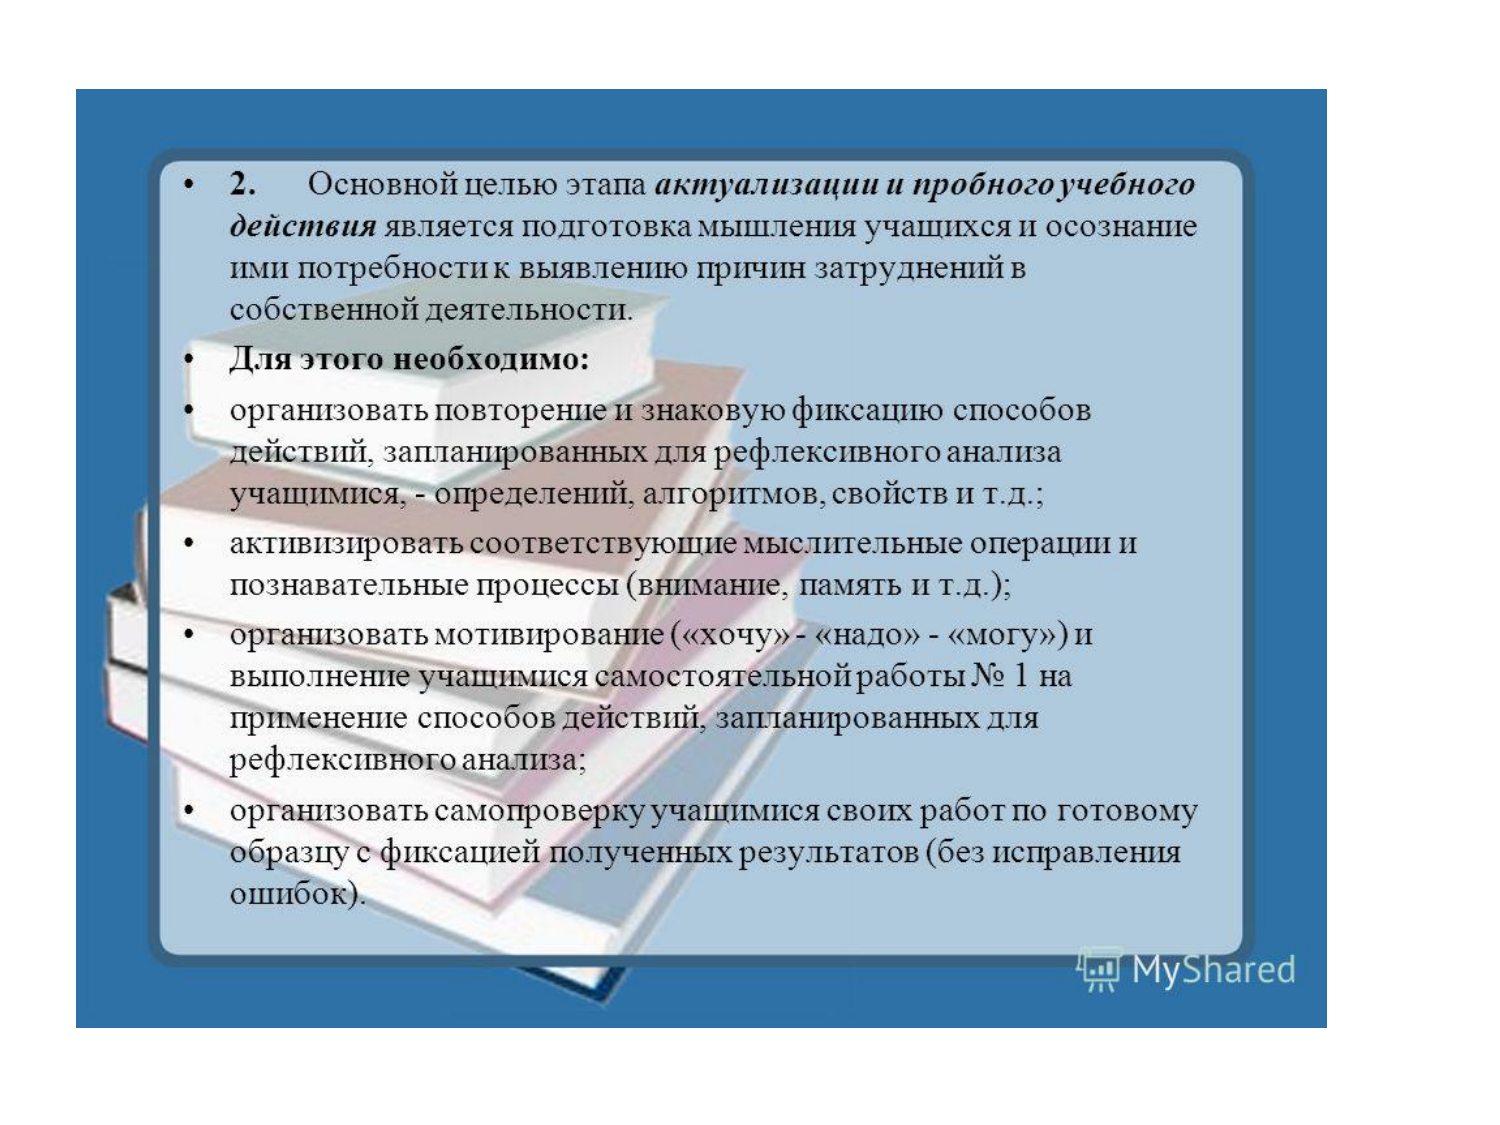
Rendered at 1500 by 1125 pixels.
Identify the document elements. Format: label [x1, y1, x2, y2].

picture [76, 89, 1327, 1028]
